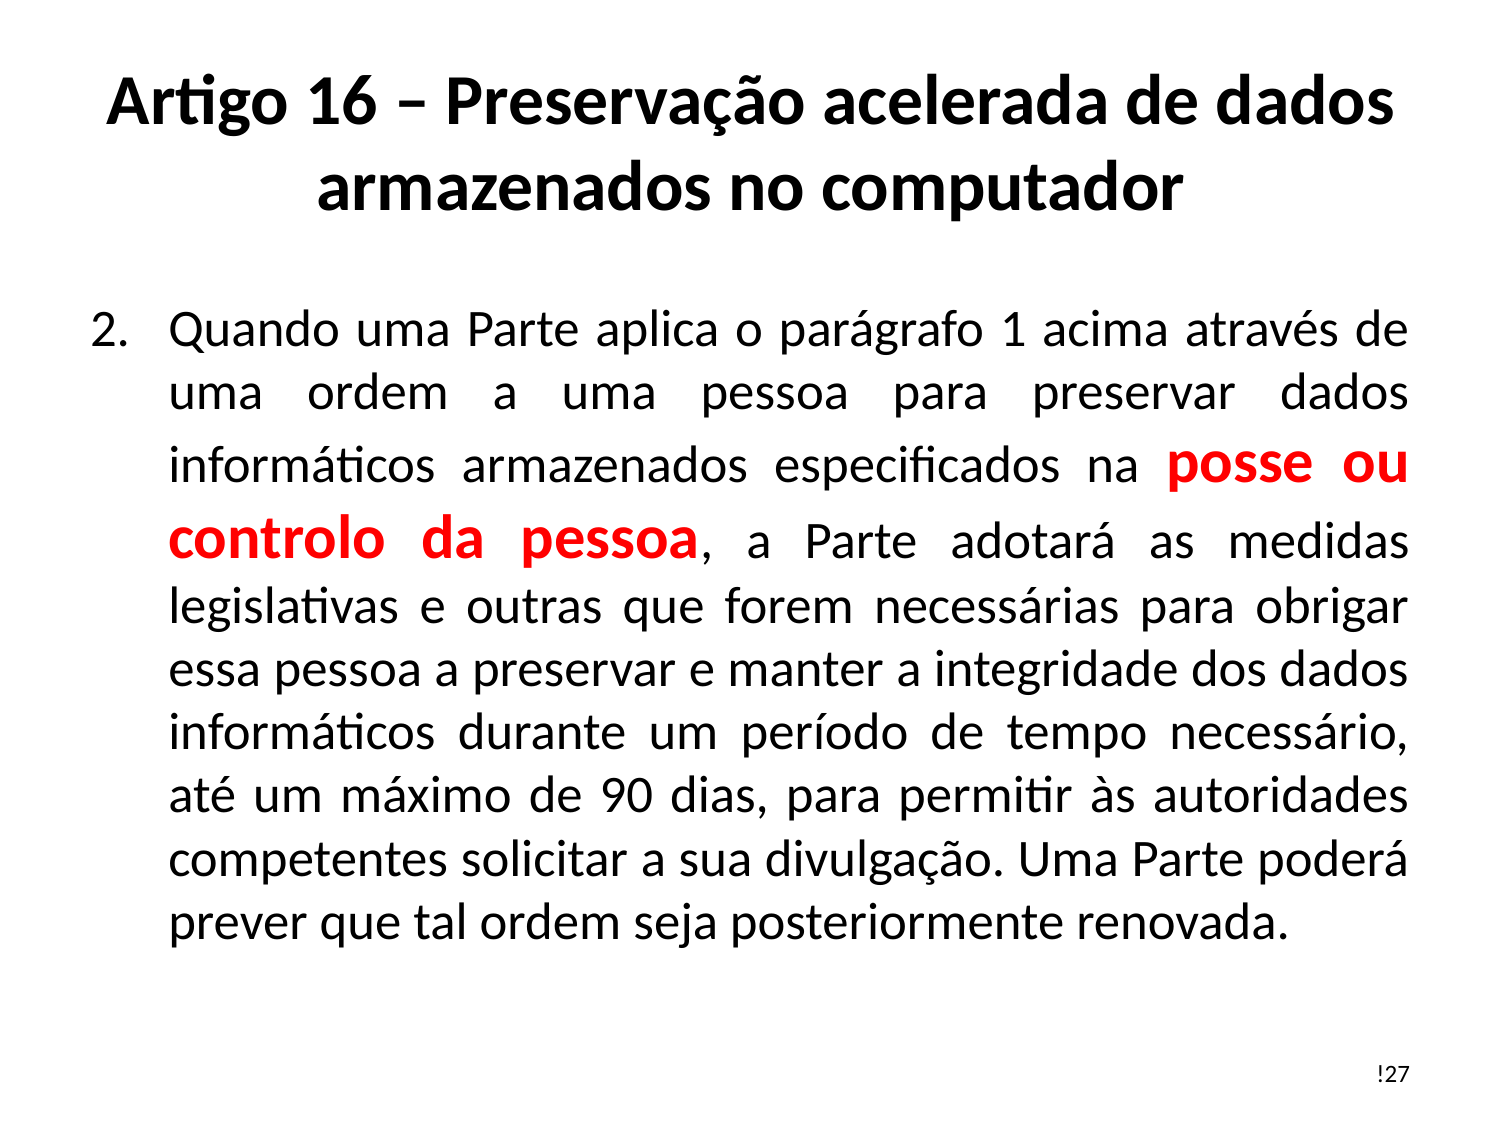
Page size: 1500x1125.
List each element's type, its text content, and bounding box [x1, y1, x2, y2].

list Quando uma Parte aplica o parágrafo 1 acima através de uma ordem a uma pessoa para preservar dados informáticos armazenados especificados na posse ou controlo da pessoa, a Parte adotará as medidas legislativas e outras que forem necessárias para obrigar essa pessoa a preservar e manter a integridade dos dados informáticos durante um período de tempo necessário, até um máximo de 90 dias, para permitir às autoridades competentes solicitar a sua divulgação. Uma Parte poderá prever que tal ordem seja posteriormente renovada. [74, 286, 1426, 1030]
slide_number !27 [1074, 1042, 1425, 1103]
title Artigo 16 – Preservação acelerada de dados armazenados no computador [76, 44, 1426, 232]
